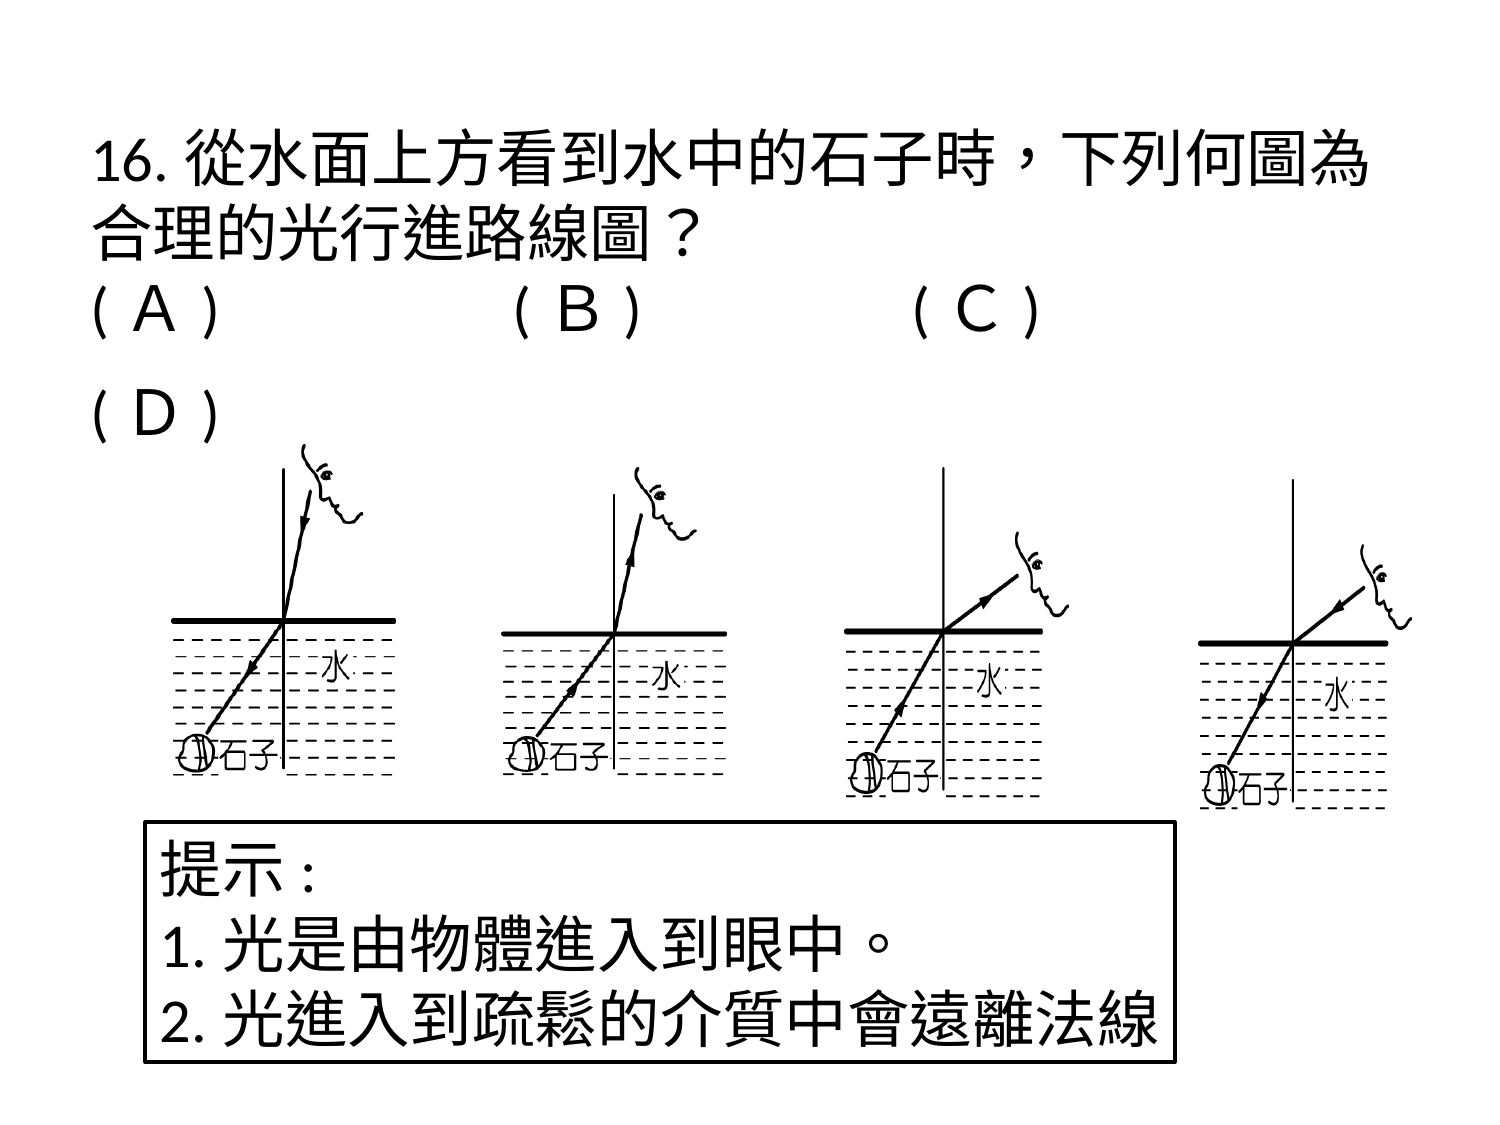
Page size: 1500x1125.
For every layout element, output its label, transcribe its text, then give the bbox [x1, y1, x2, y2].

title 16.從水面上方看到水中的石子時，下列何圖為合理的光行進路線圖？ (Ａ) (Ｂ) (Ｃ) (Ｄ) [75, 45, 1425, 528]
picture [1198, 479, 1412, 811]
picture [844, 467, 1070, 799]
picture [501, 467, 727, 776]
text_box 提示: 1.光是由物體進入到眼中。 2.光進入到疏鬆的介質中會遠離法線 [143, 820, 1177, 1064]
picture [170, 444, 396, 776]
